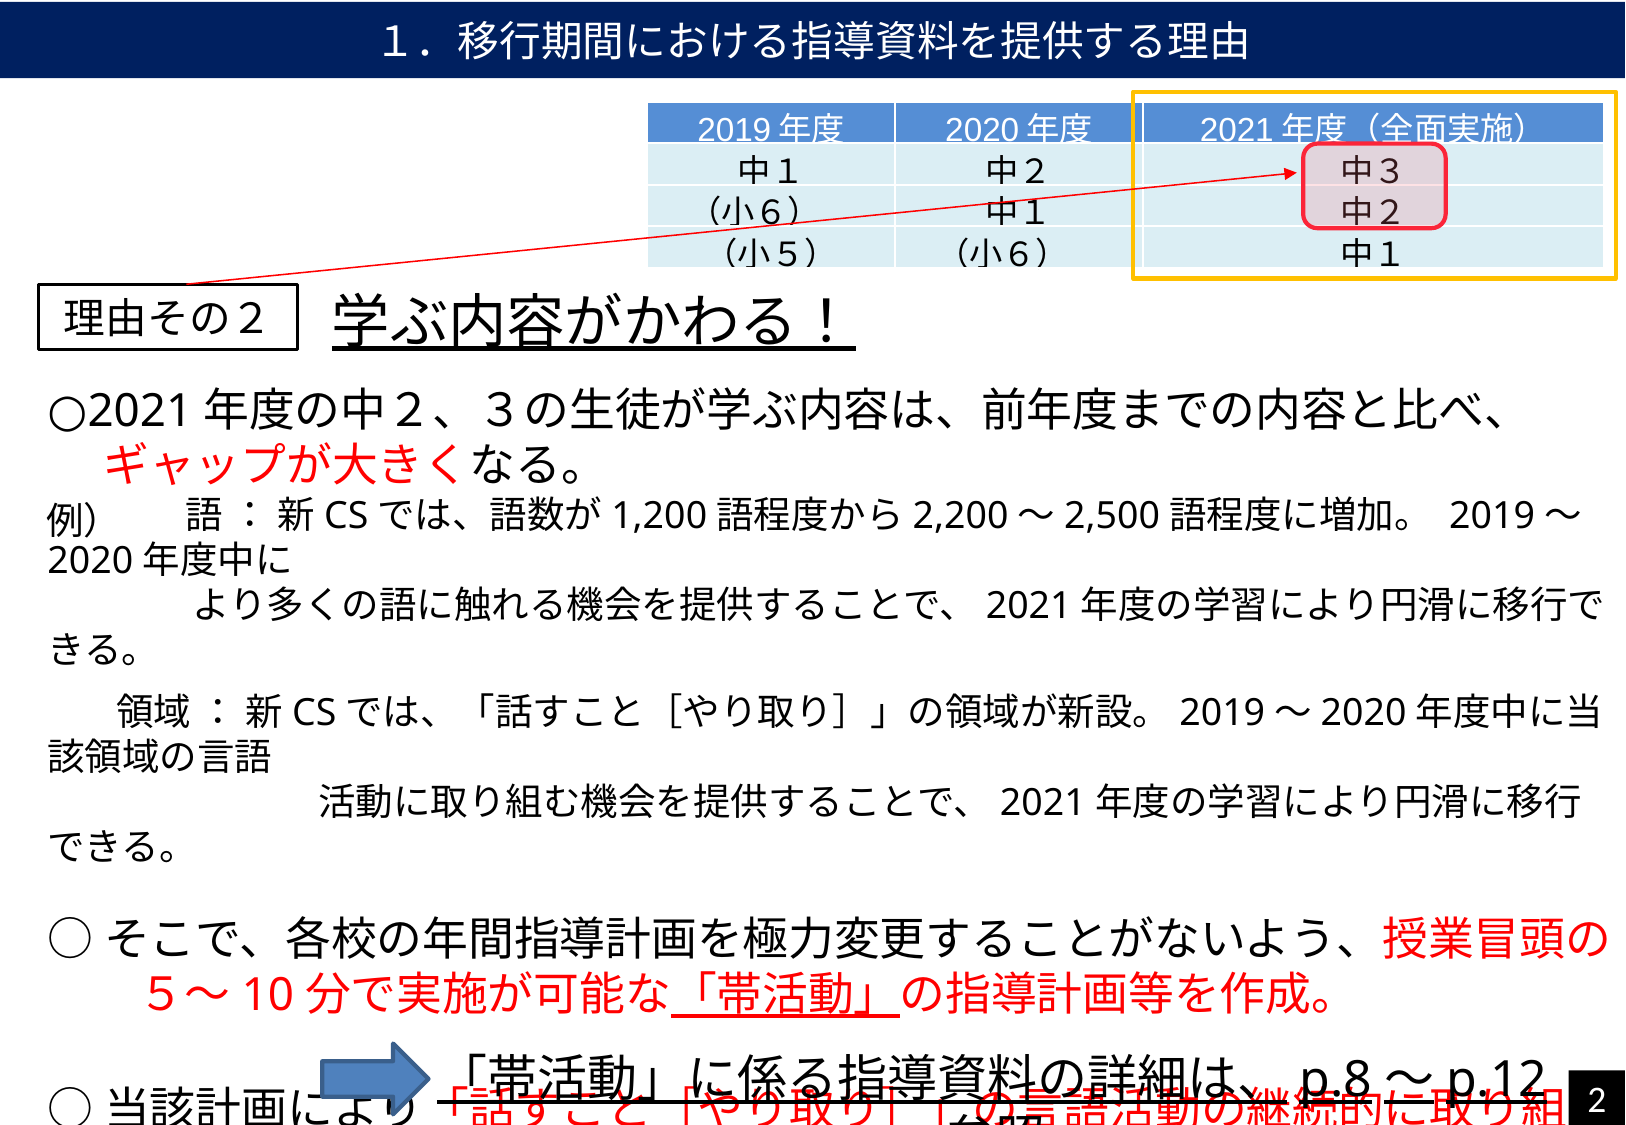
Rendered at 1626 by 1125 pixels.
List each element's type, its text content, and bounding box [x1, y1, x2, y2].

text_box 「帯活動」に係る指導資料の詳細は、p.8～p.12参照 [422, 1039, 1569, 1125]
table_cell 中２ [896, 144, 1131, 171]
table_header 2019年度 [648, 103, 894, 142]
text_box １．移行期間における指導資料を提供する理由 [0, 0, 1625, 80]
table_header 2020年度 [896, 103, 1131, 142]
text_box 2 [1566, 1068, 1625, 1125]
text_box ○2021年度の中２、３の生徒が学ぶ内容は、前年度までの内容と比べ、 ギャップが大きくなる。 語 ： 新CSでは、語数が1,200語程度から2,200～2,500語程度に増加。 2019～2020年度中に より多くの語に触れる機会を提供することで、2021年度の学習により円滑に移行できる。 領域 ： 新CSでは、「話すこと［やり取り］」の領域が新設。2019～2020年度中に当該領域の言語 活動に取り組む機会を提供することで、2021年度の学習により円滑に移行できる。 ○そこで、各校の年間指導計画を極力変更することがないよう、授業冒頭の ５～10分で実施が可能な「帯活動」の指導計画等を作成。 ○当該計画により「話すこと［やり取り］」の言語活動の継続的に取り組むとともに、 新しい教科書で「増加すると思われる語」（※p.10参照）にふれることができるようにした。 [32, 373, 1625, 1125]
text_box 学ぶ内容がかわる！ [245, 293, 943, 361]
table_cell 中１ [648, 144, 894, 171]
text_box [320, 1041, 422, 1117]
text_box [186, 172, 1297, 285]
text_box [1131, 90, 1618, 281]
text_box [1301, 141, 1448, 231]
text_box 例） [31, 490, 137, 550]
text_box 理由その２ [38, 284, 245, 350]
